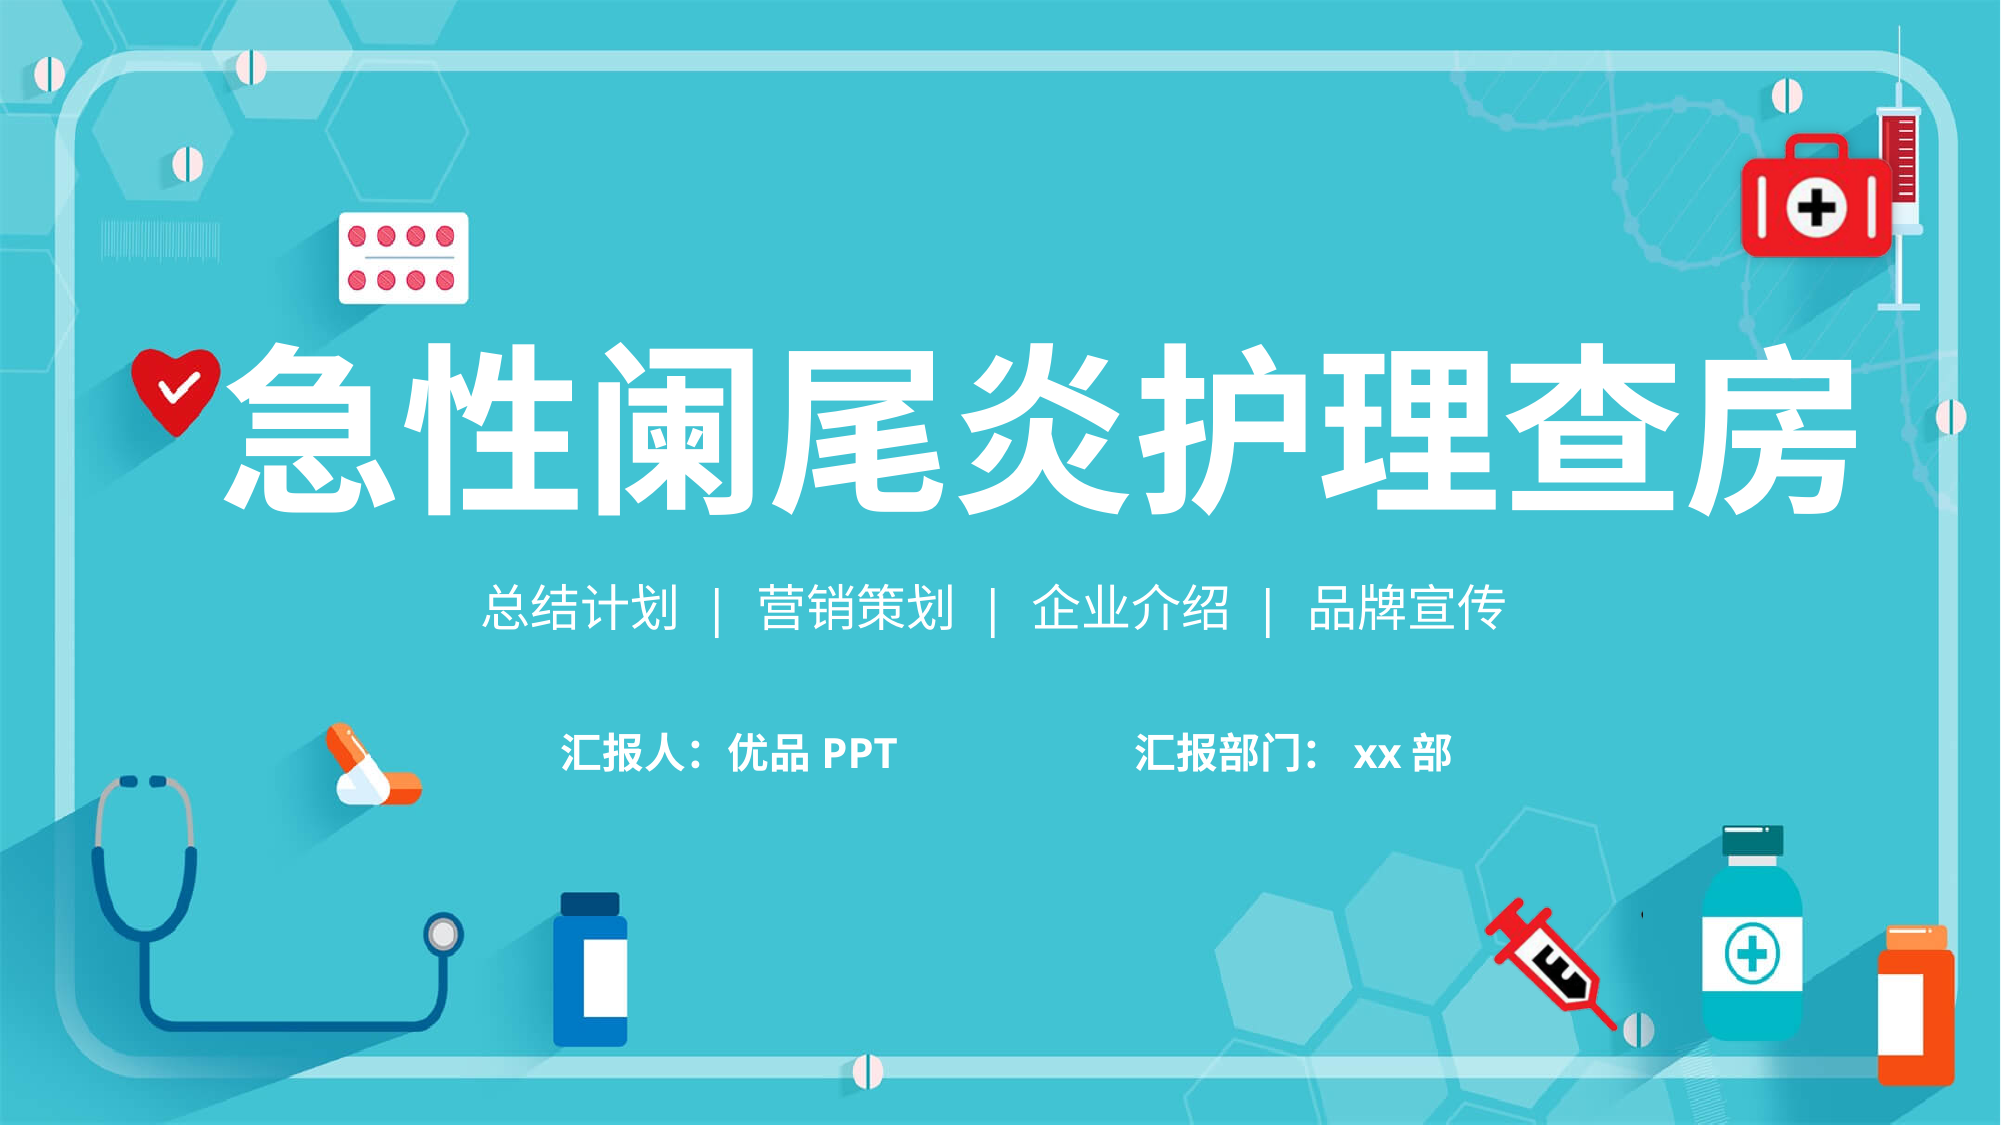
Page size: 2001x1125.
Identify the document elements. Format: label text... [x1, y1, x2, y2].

text_box 总结计划 | 营销策划 | 企业介绍 | 品牌宣传 [451, 575, 1537, 645]
text_box 汇报人：优品PPT [492, 715, 967, 788]
text_box 急性阑尾炎护理查房 [186, 333, 1900, 547]
picture [0, 0, 2001, 1125]
text_box 汇报部门：xx部 [1090, 715, 1499, 788]
